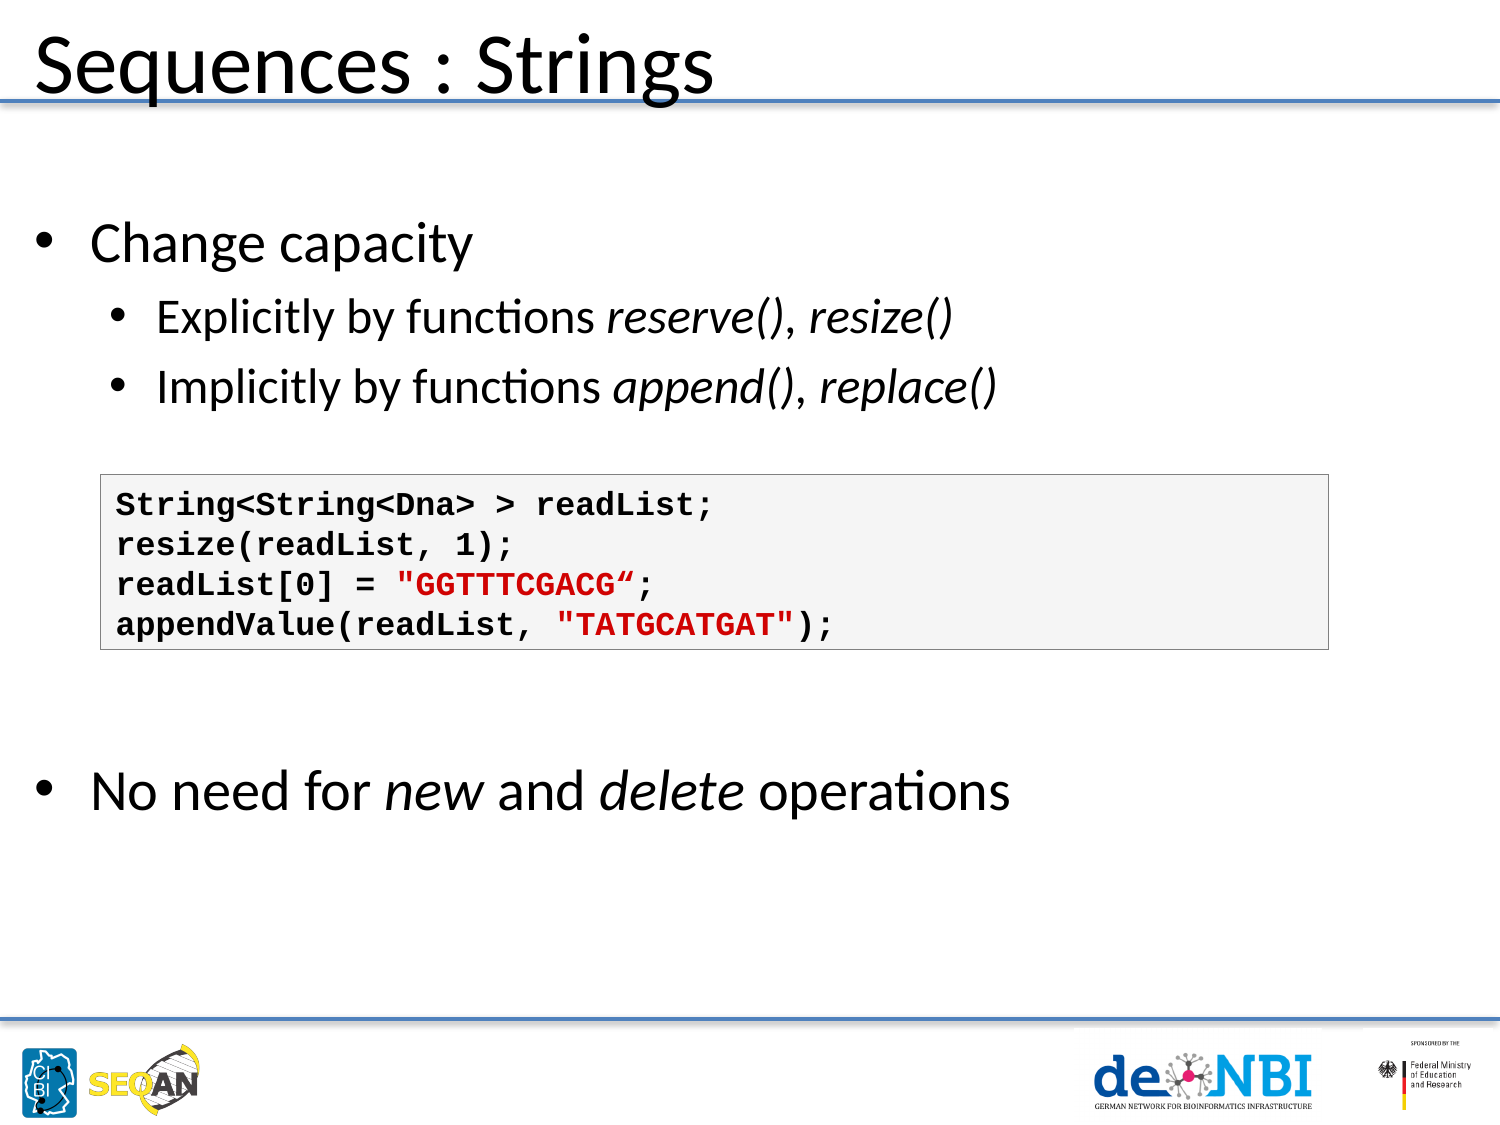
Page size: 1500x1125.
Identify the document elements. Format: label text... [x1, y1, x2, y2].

text_box Sequences : Strings [19, 0, 1370, 119]
picture [75, 1042, 202, 1121]
picture [33, 1108, 44, 1113]
text_box Change capacity Explicitly by functions reserve(), resize() Implicitly by functions append(), replace() No need for new and delete operations [19, 196, 1370, 862]
picture [40, 1051, 48, 1059]
picture [31, 1060, 40, 1071]
picture [1074, 1028, 1322, 1122]
text_box String<String<Dna> > readList; resize(readList, 1); readList[0] = "GGTTTCGACG“; appendValue(readList, "TATGCATGAT"); [100, 474, 1329, 650]
